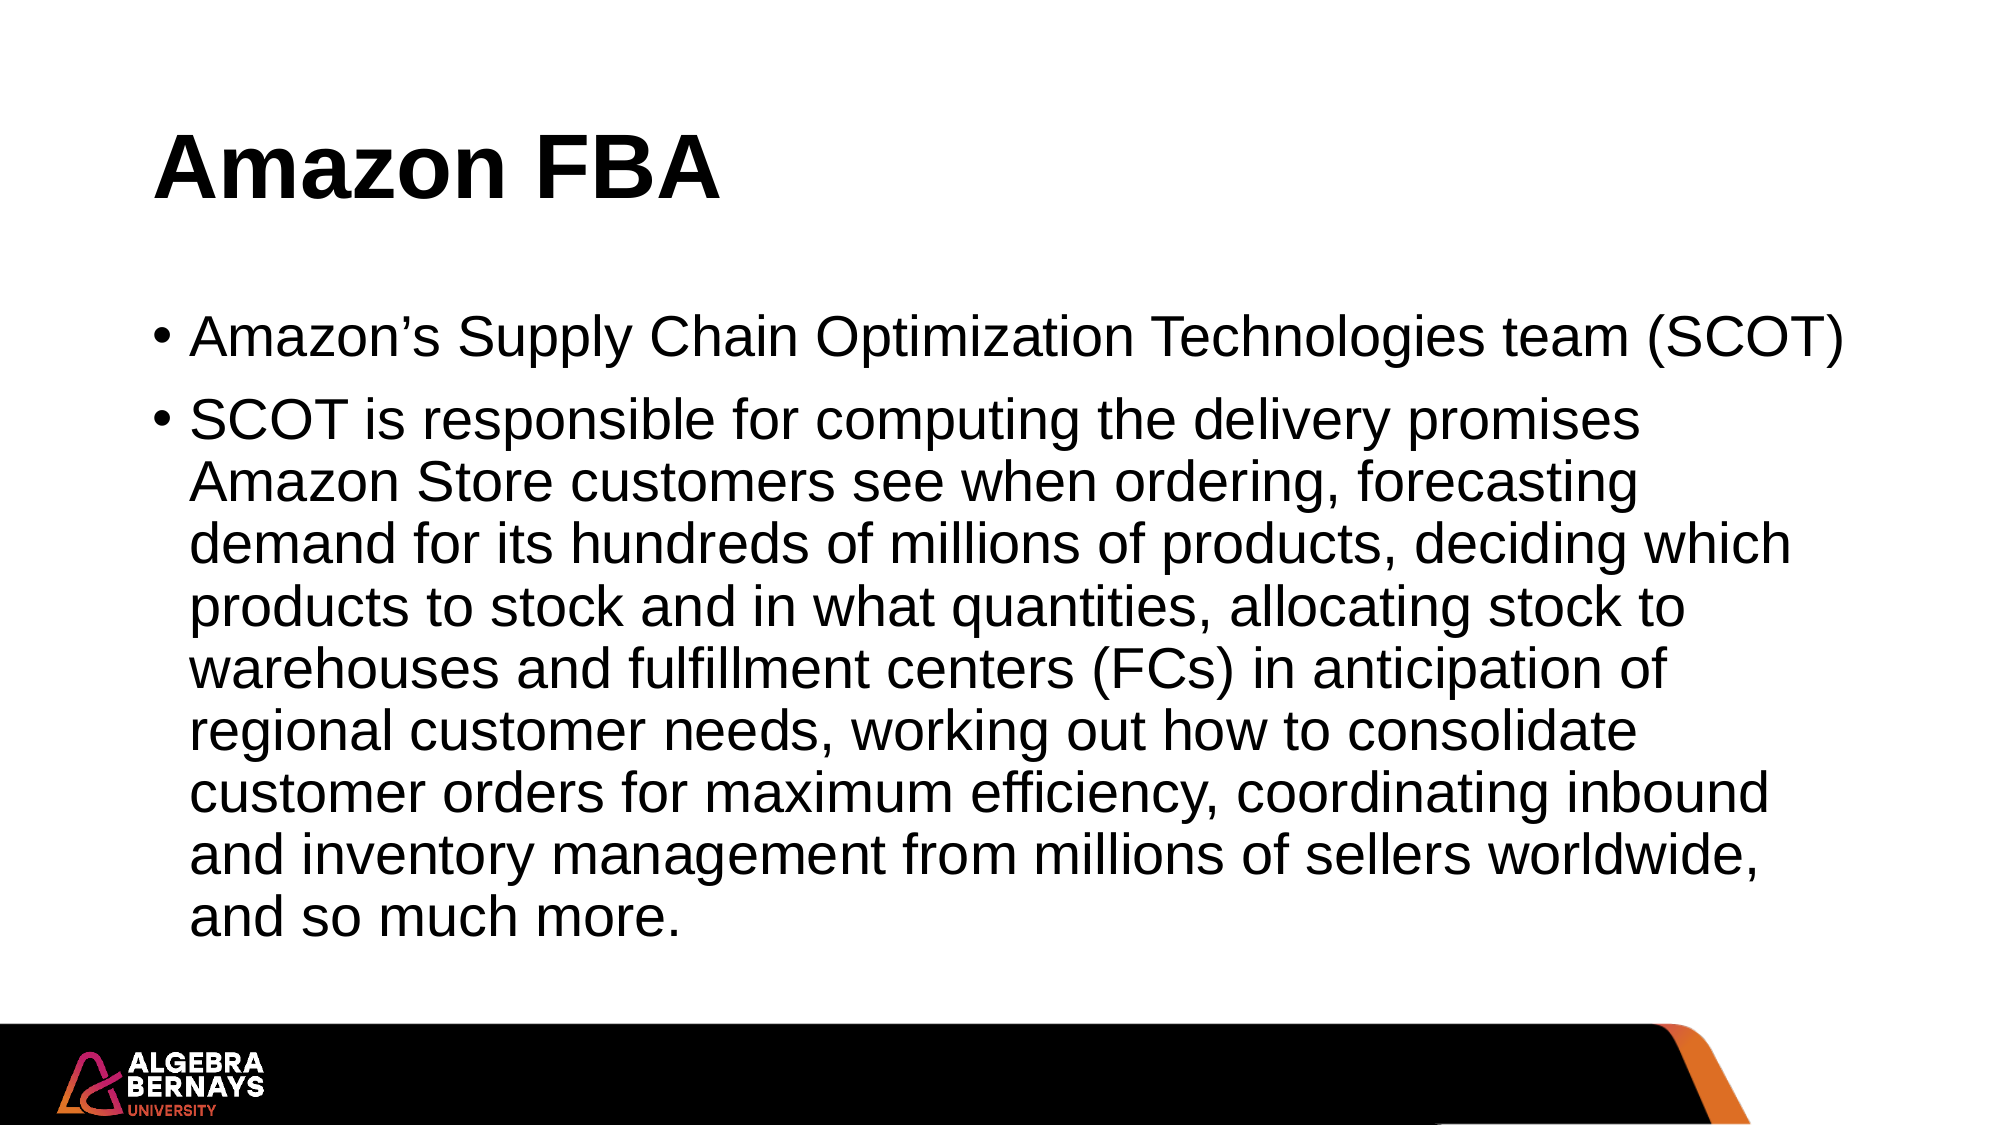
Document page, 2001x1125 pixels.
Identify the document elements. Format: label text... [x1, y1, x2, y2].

title Amazon FBA [137, 59, 1863, 278]
list Amazon’s Supply Chain Optimization Technologies team (SCOT) SCOT is responsible for computing the delivery promises Amazon Store customers see when ordering, forecasting demand for its hundreds of millions of products, deciding which products to stock and in what quantities, allocating stock to warehouses and fulfillment centers (FCs) in anticipation of regional customer needs, working out how to consolidate customer orders for maximum efficiency, coordinating inbound and inventory management from millions of sellers worldwide, and so much more. [137, 299, 1863, 1014]
picture [0, 1023, 1958, 1125]
